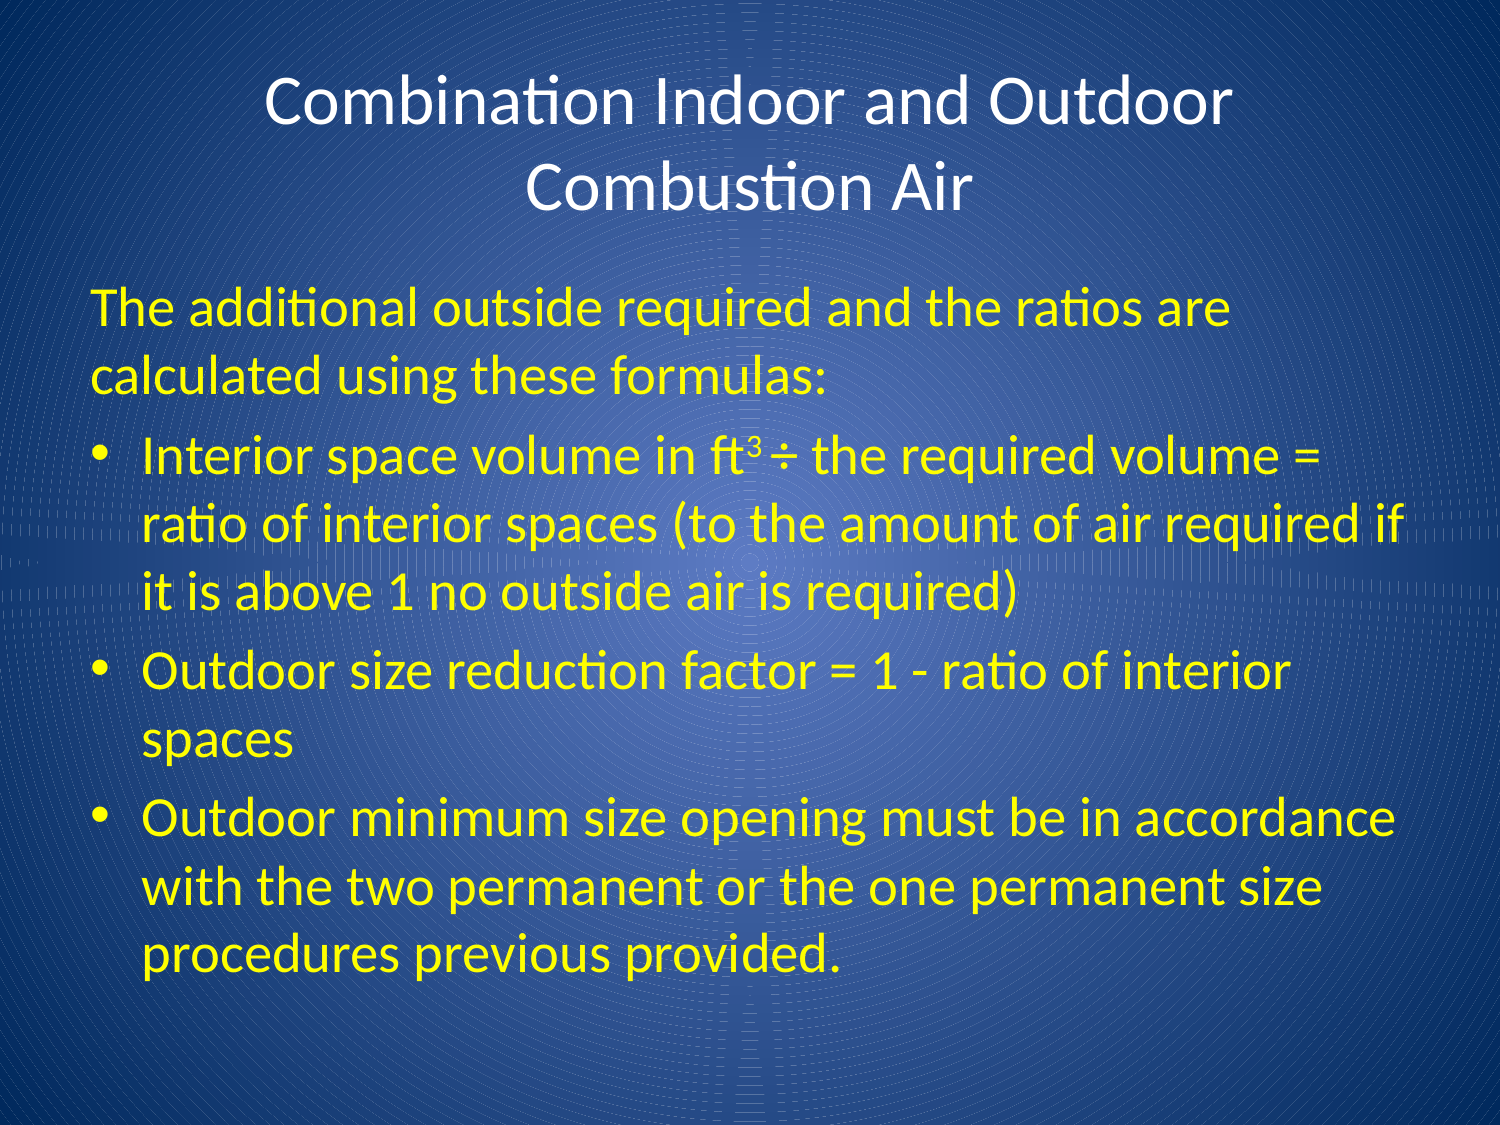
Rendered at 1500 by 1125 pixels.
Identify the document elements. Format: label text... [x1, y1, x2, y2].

list The additional outside required and the ratios are calculated using these formulas: Interior space volume in ft3 ÷ the required volume = ratio of interior spaces (to the amount of air required if it is above 1 no outside air is required) Outdoor size reduction factor = 1 - ratio of interior spaces Outdoor minimum size opening must be in accordance with the two permanent or the one permanent size procedures previous provided. [75, 262, 1425, 1005]
title Combination Indoor and Outdoor Combustion Air [75, 45, 1425, 233]
